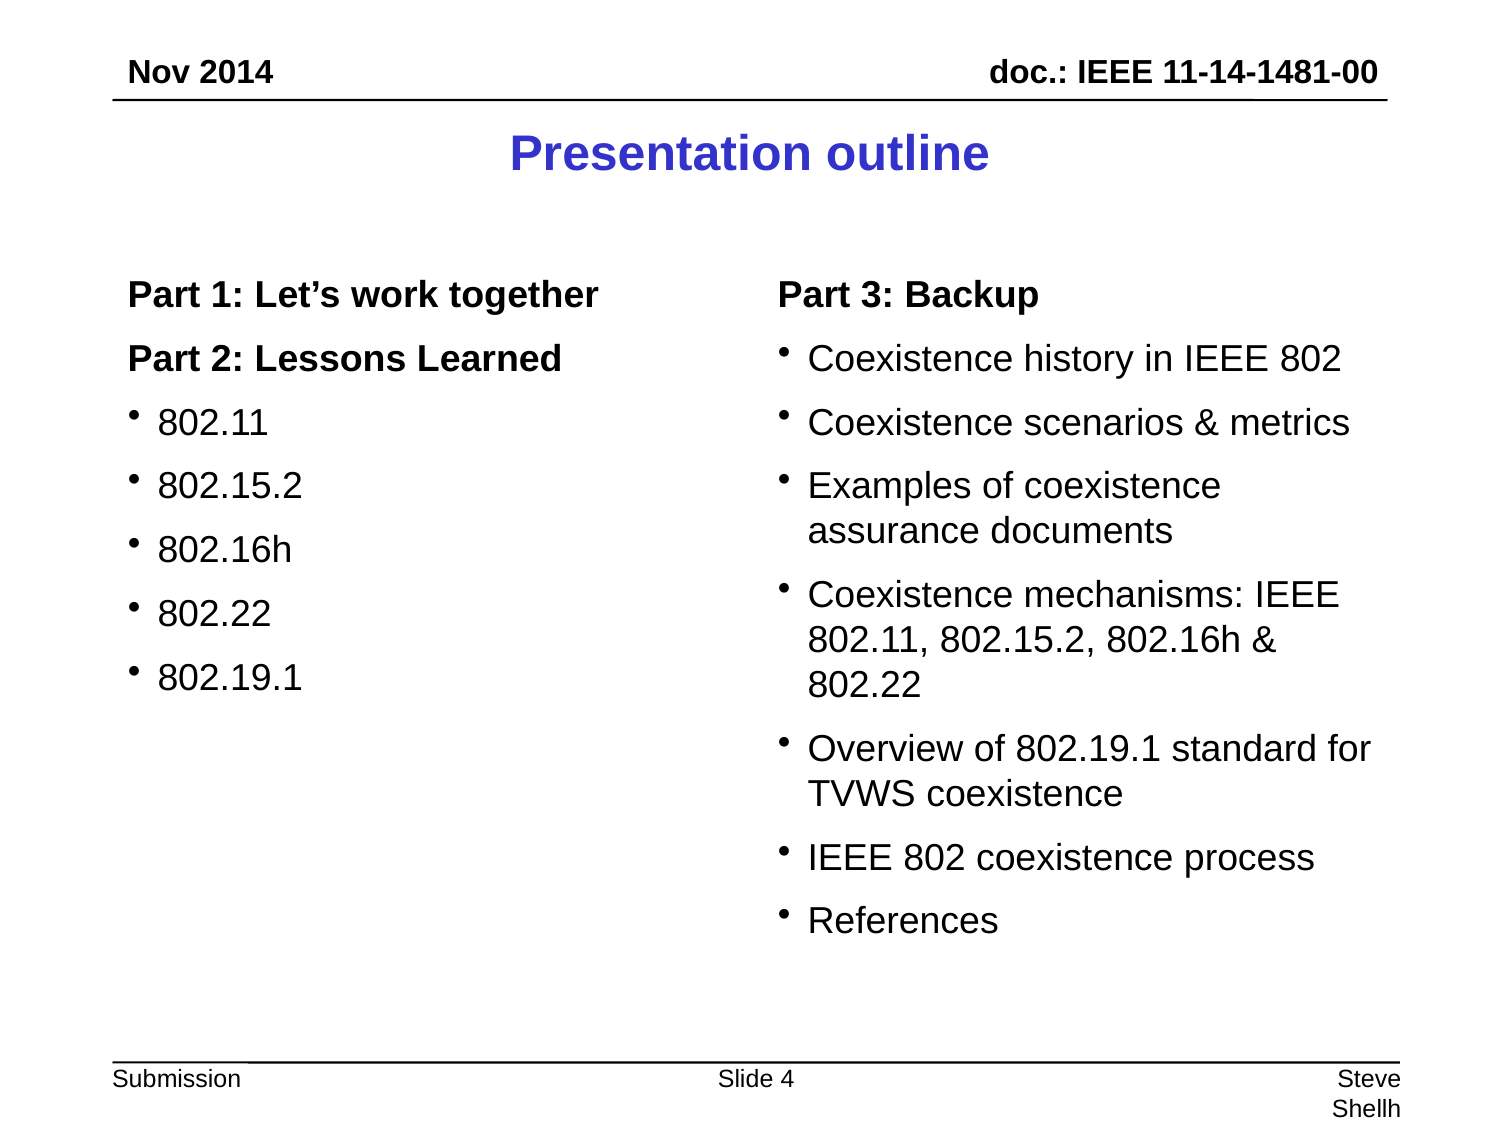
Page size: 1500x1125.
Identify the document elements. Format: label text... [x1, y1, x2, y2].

list Part 1: Let’s work together Part 2: Lessons Learned 802.11 802.15.2 802.16h 802.22 802.19.1 [112, 262, 738, 938]
list Part 3: Backup Coexistence history in IEEE 802 Coexistence scenarios & metrics Examples of coexistence assurance documents Coexistence mechanisms: IEEE 802.11, 802.15.2, 802.16h & 802.22 Overview of 802.19.1 standard for TVWS coexistence IEEE 802 coexistence process References [762, 262, 1388, 938]
slide_number Slide 4 [709, 1061, 803, 1093]
footer Steve Shellhammer, Qualcomm [1320, 1061, 1402, 1093]
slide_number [112, 40, 463, 101]
title Presentation outline [112, 112, 1388, 288]
